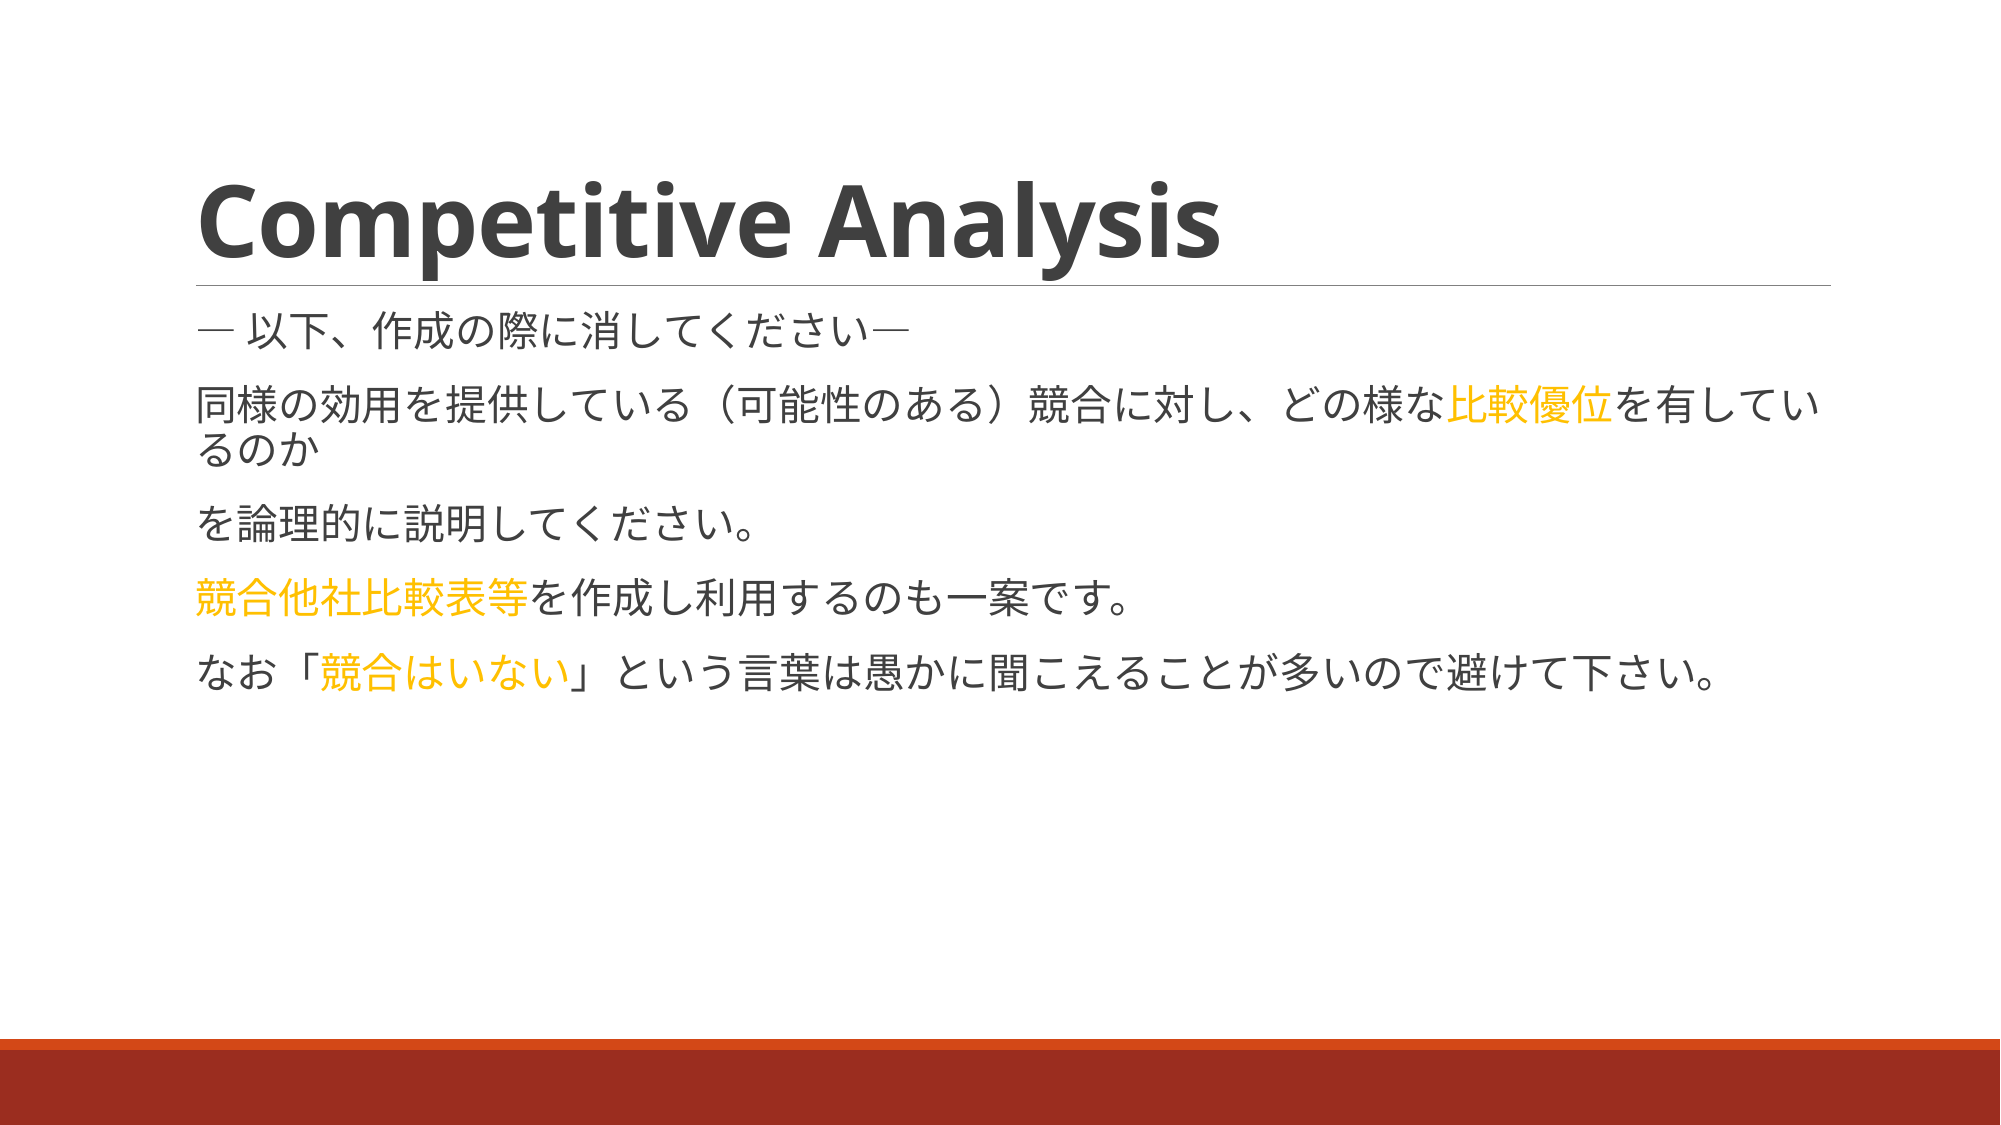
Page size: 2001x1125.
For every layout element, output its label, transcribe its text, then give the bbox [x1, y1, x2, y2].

list ―以下、作成の際に消してください― 同様の効用を提供している（可能性のある）競合に対し、どの様な比較優位を有しているのか を論理的に説明してください。 競合他社比較表等を作成し利用するのも一案です。 なお「競合はいない」という言葉は愚かに聞こえることが多いので避けて下さい。 [180, 302, 1830, 1006]
title Competitive Analysis [180, 47, 1830, 285]
